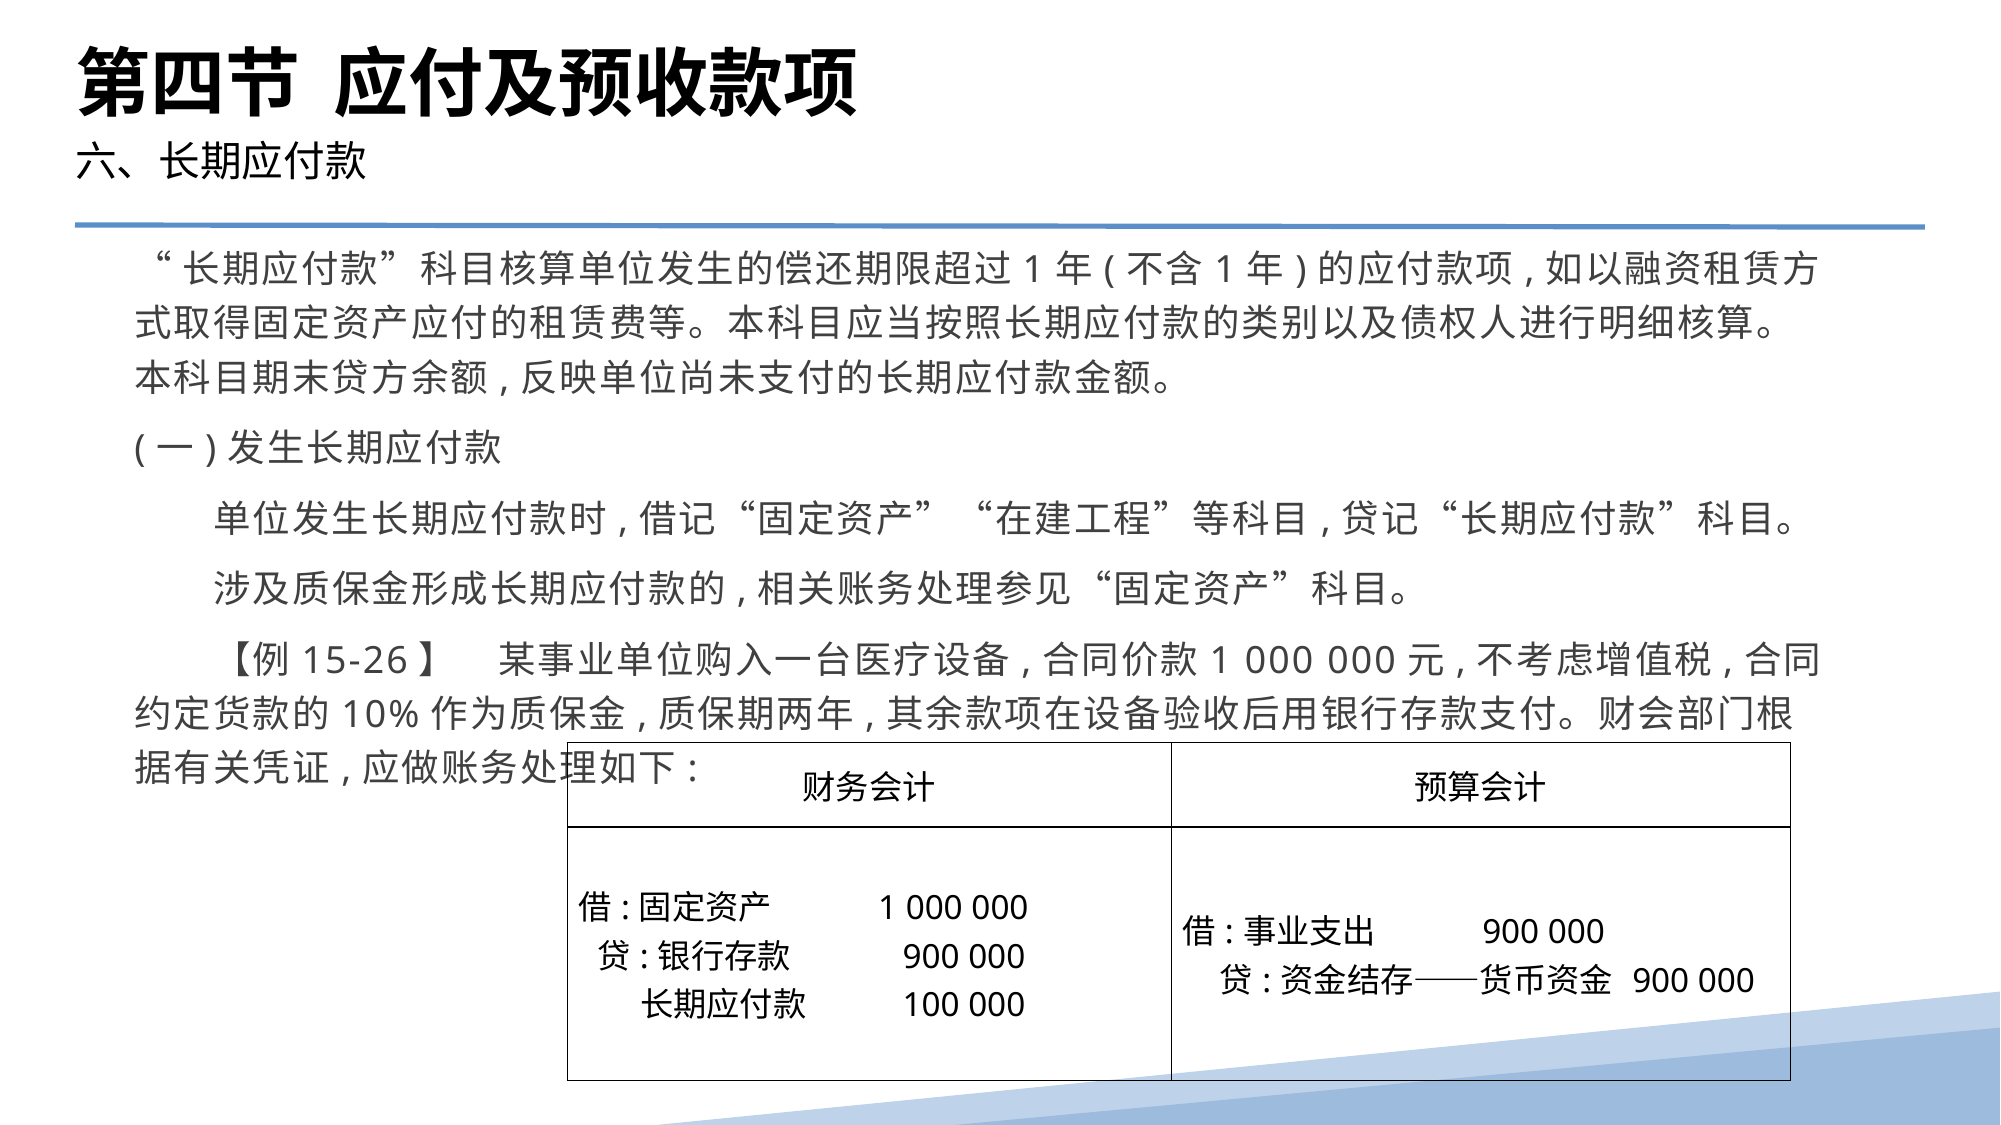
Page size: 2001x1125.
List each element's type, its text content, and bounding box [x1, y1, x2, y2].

text_box 六、长期应付款 [75, 124, 1925, 200]
table_cell 借:事业支出 900 000 贷:资金结存——货币资金 900 000 [1172, 828, 1790, 991]
table_header 预算会计 [1172, 743, 1790, 826]
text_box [74, 224, 1925, 228]
text_box “长期应付款”科目核算单位发生的偿还期限超过1年(不含1年)的应付款项,如以融资租赁方式取得固定资产应付的租赁费等。本科目应当按照长期应付款的类别以及债权人进行明细核算。本科目期末贷方余额,反映单位尚未支付的长期应付款金额。 (一)发生长期应付款 单位发生长期应付款时,借记“固定资产”“在建工程”等科目,贷记“长期应付款”科目。 涉及质保金形成长期应付款的,相关账务处理参见“固定资产”科目。 【例15-26】 某事业单位购入一台医疗设备,合同价款1 000 000元,不考虑增值税,合同约定货款的10%作为质保金,质保期两年,其余款项在设备验收后用银行存款支付。财会部门根据有关凭证,应做账务处理如下: [123, 228, 1837, 799]
table_cell 借:固定资产 1 000 000 贷:银行存款 900 000 长期应付款 100 000 [568, 828, 1171, 1080]
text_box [656, 991, 2000, 1125]
table_header 财务会计 [568, 743, 1171, 826]
text_box 第四节 应付及预收款项 [75, 24, 1925, 124]
